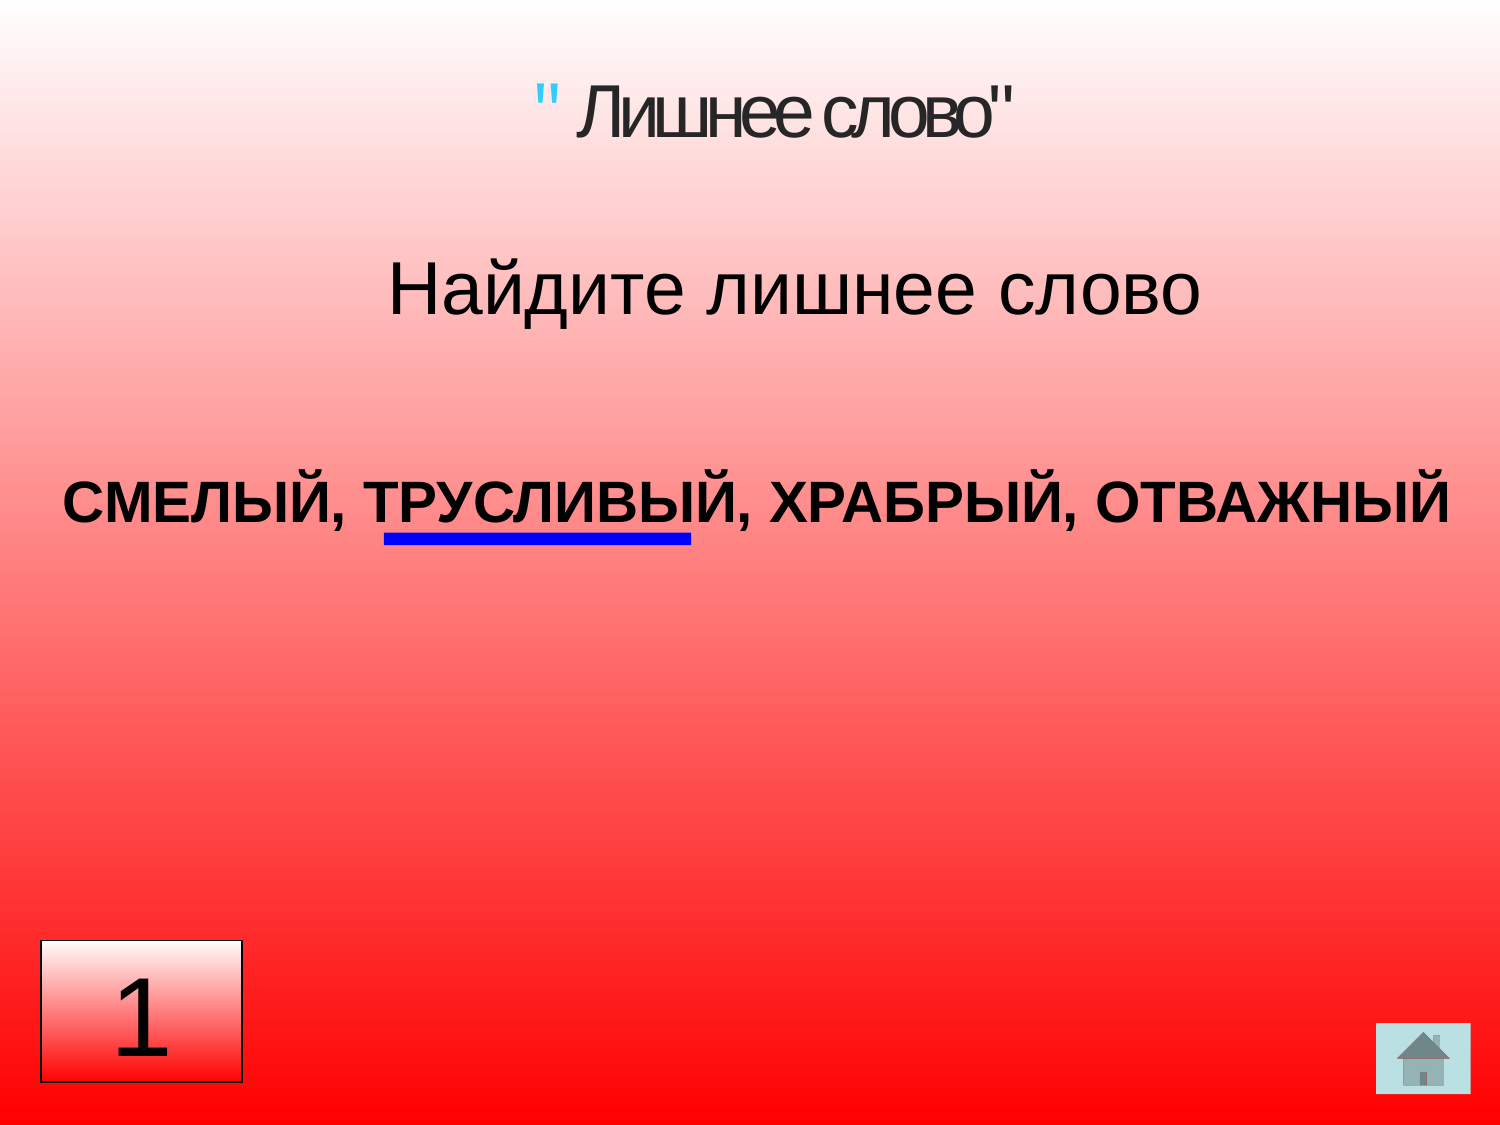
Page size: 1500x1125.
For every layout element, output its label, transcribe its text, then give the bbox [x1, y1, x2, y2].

text_box " Лишнее слово" [277, 54, 1270, 227]
text_box СМЕЛЫЙ, ТРУСЛИВЫЙ, ХРАБРЫЙ, ОТВАЖНЫЙ [48, 456, 1467, 541]
text_box Найдите лишнее слово [372, 232, 1219, 456]
text_box [1376, 1023, 1471, 1095]
text_box 1 [41, 940, 242, 1083]
